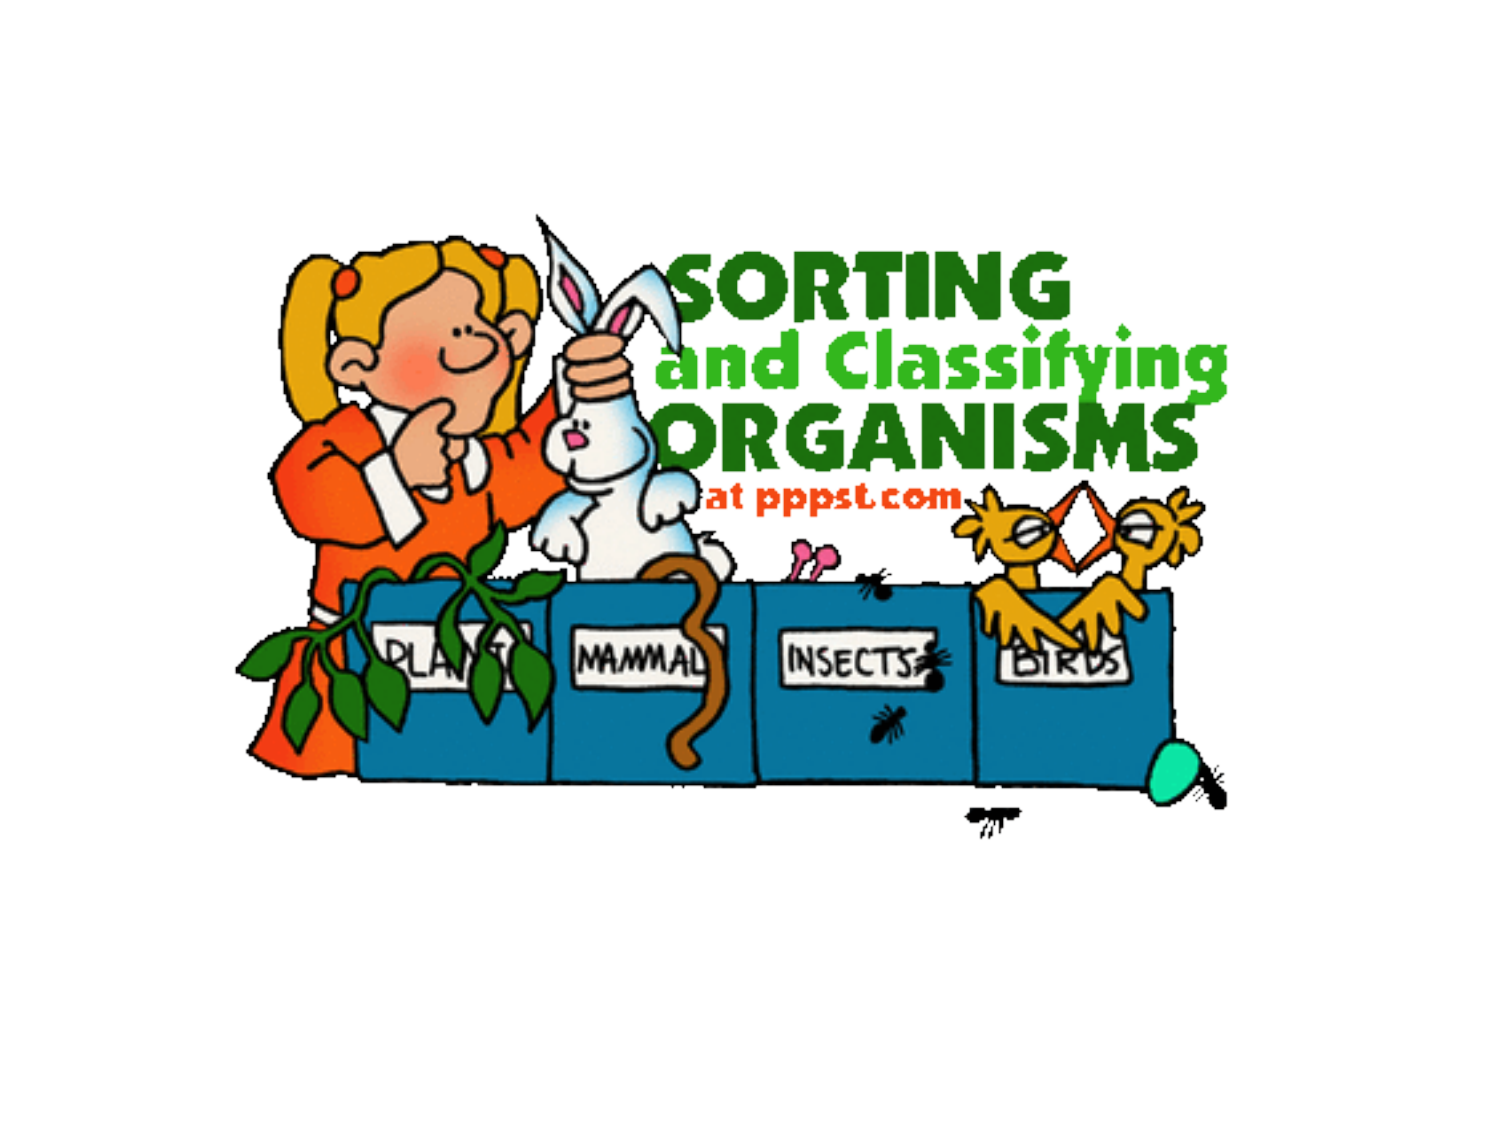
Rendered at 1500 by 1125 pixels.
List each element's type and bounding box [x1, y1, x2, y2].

picture [212, 212, 1261, 873]
